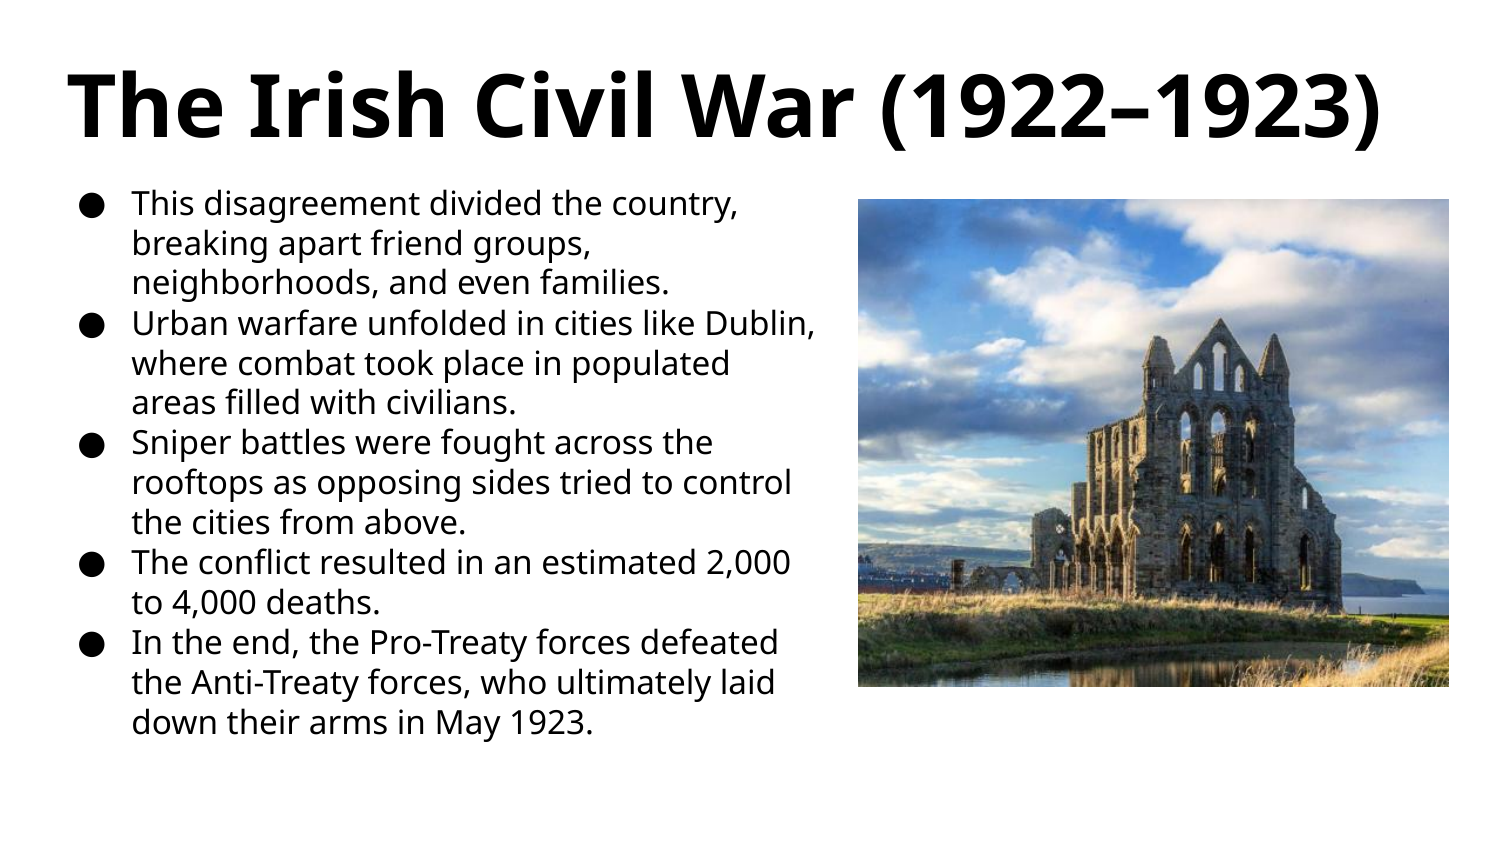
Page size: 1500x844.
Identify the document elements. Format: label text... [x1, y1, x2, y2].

title The Irish Civil War (1922–1923) [51, 34, 1449, 167]
list This disagreement divided the country, breaking apart friend groups, neighborhoods, and even families. Urban warfare unfolded in cities like Dublin, where combat took place in populated areas filled with civilians. Sniper battles were fought across the rooftops as opposing sides tried to control the cities from above. The conflict resulted in an estimated 2,000 to 4,000 deaths. In the end, the Pro-Treaty forces defeated the Anti-Treaty forces, who ultimately laid down their arms in May 1923. [41, 166, 836, 773]
picture [857, 199, 1450, 687]
